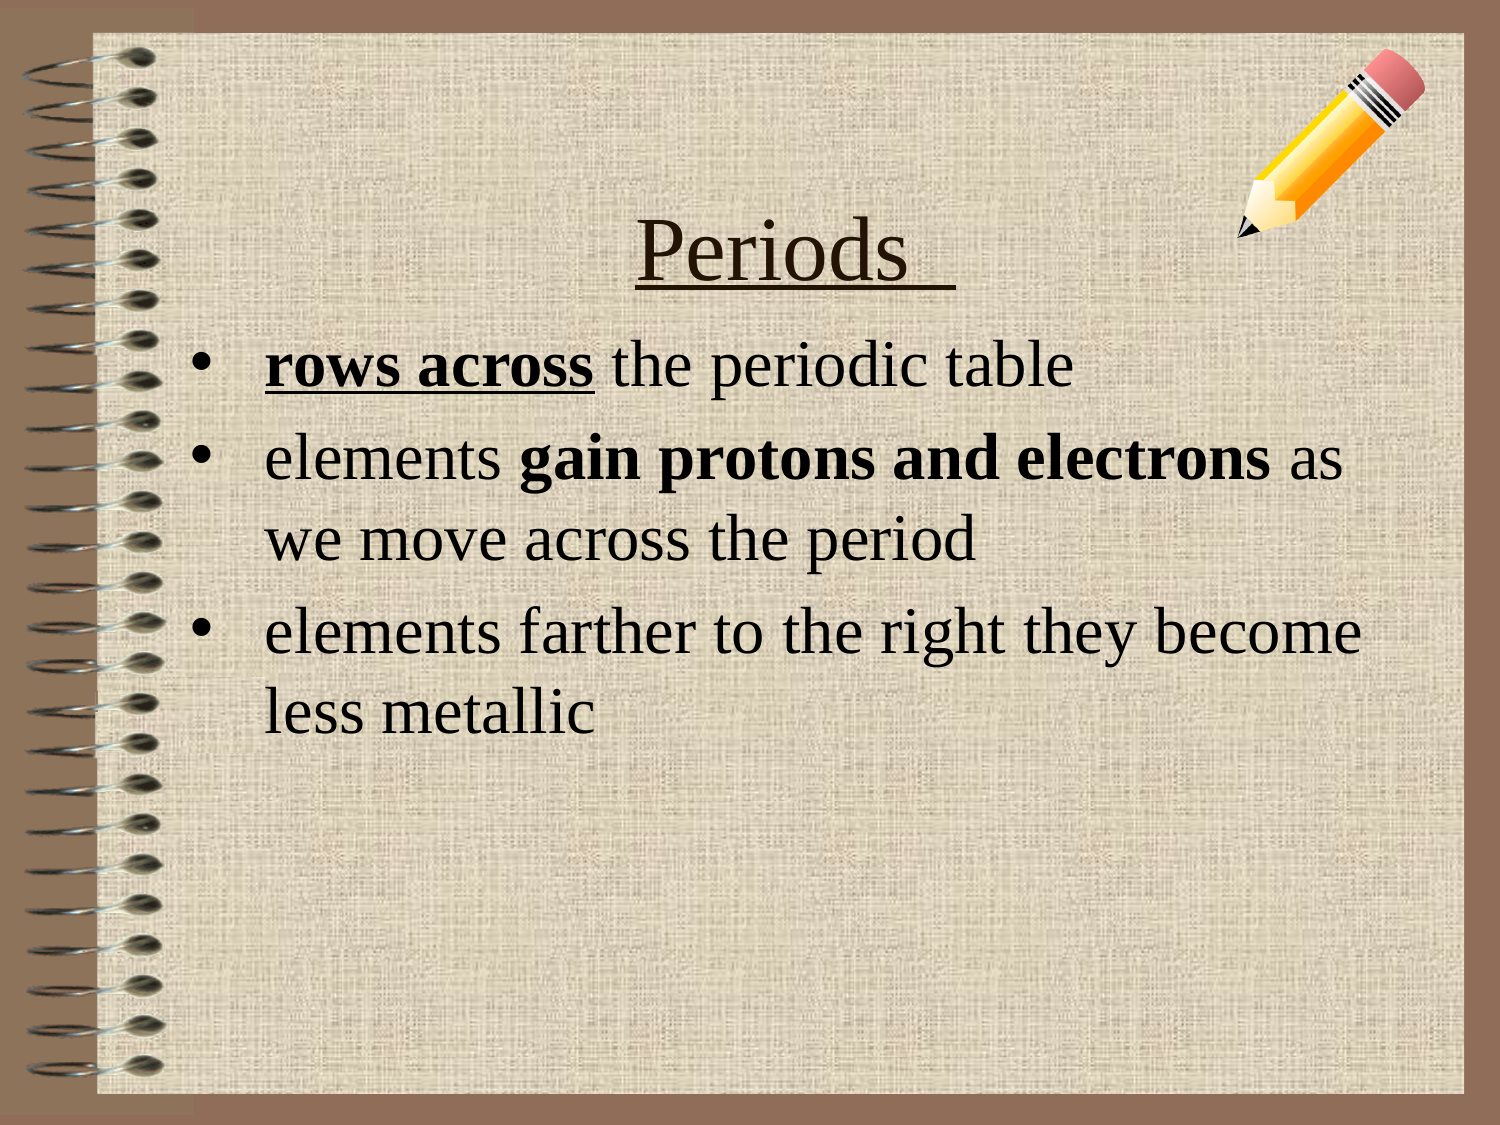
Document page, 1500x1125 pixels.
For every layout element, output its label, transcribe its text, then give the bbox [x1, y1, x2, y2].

picture [0, 8, 1465, 1115]
subtitle rows across the periodic table elements gain protons and electrons as we move across the period elements farther to the right they become less metallic [174, 312, 1401, 776]
title Periods [162, 149, 1430, 338]
